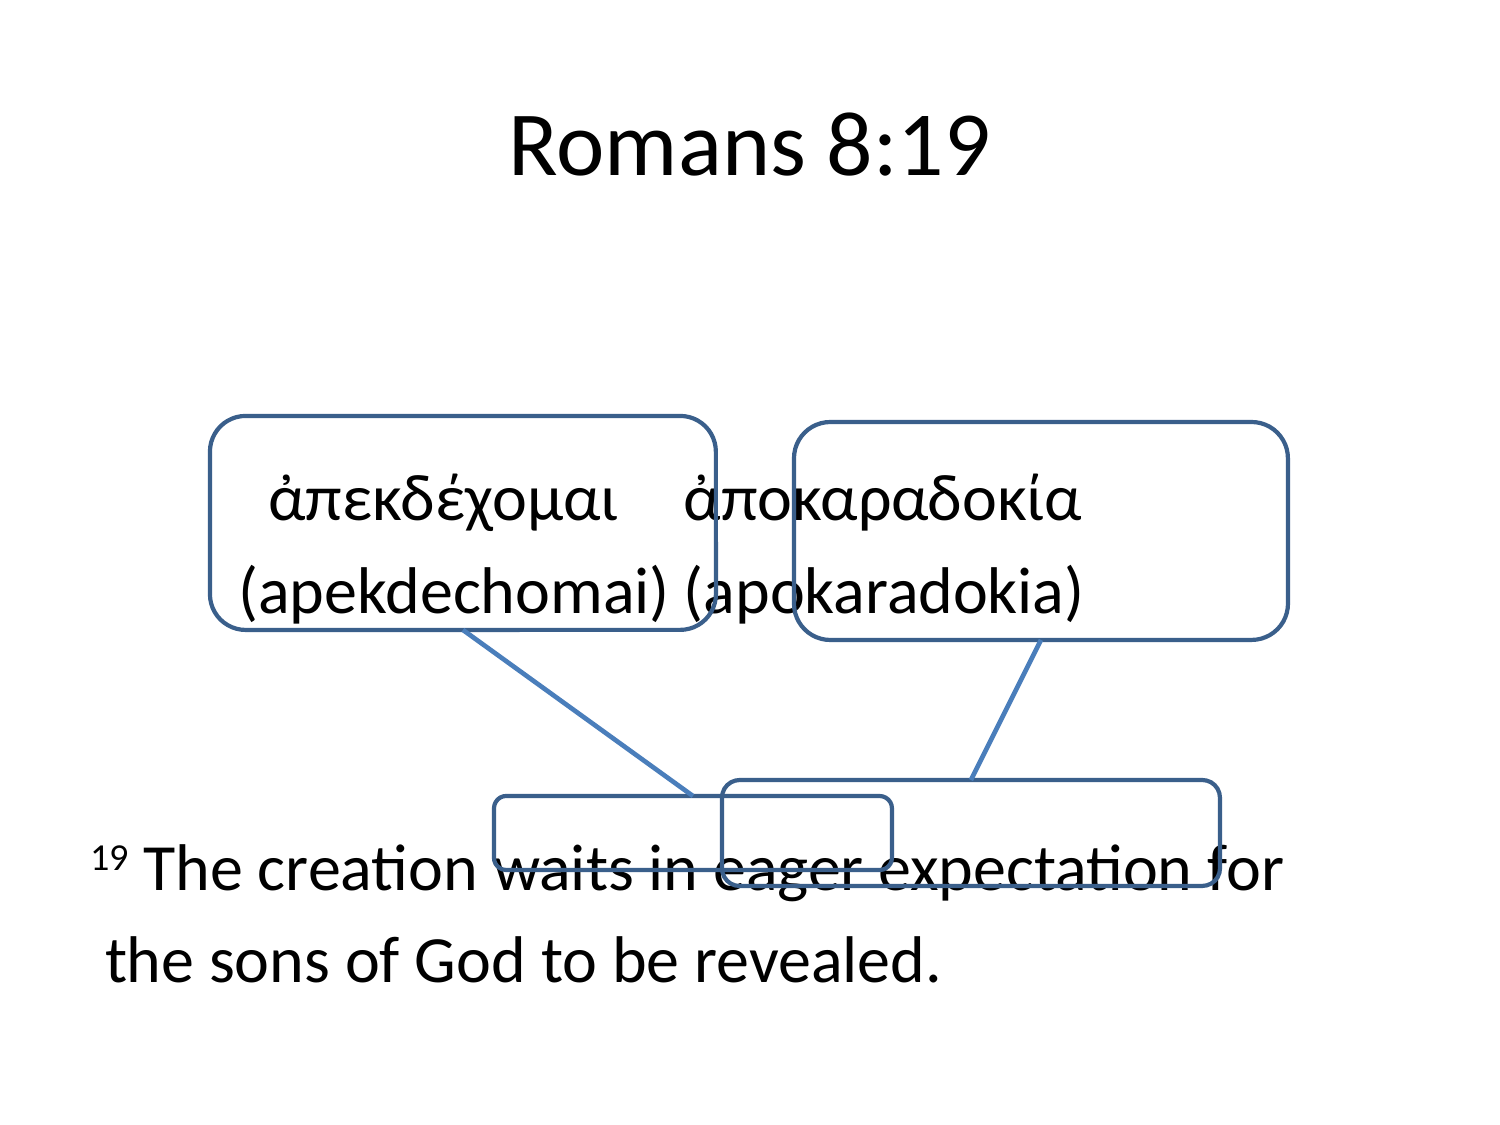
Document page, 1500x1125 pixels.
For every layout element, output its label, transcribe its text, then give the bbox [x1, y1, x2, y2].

title Romans 8:19 [75, 45, 1425, 233]
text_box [970, 639, 1042, 781]
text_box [462, 629, 694, 797]
text_box [791, 419, 1291, 643]
text_box [719, 777, 1223, 889]
list ἀπεκδέχομαι ἀποκαραδοκία (apekdechomai) (apokaradokia) 19 The creation waits in eager expectation for the sons of God to be revealed. [75, 262, 1425, 1005]
text_box [491, 793, 720, 873]
text_box [207, 413, 719, 633]
